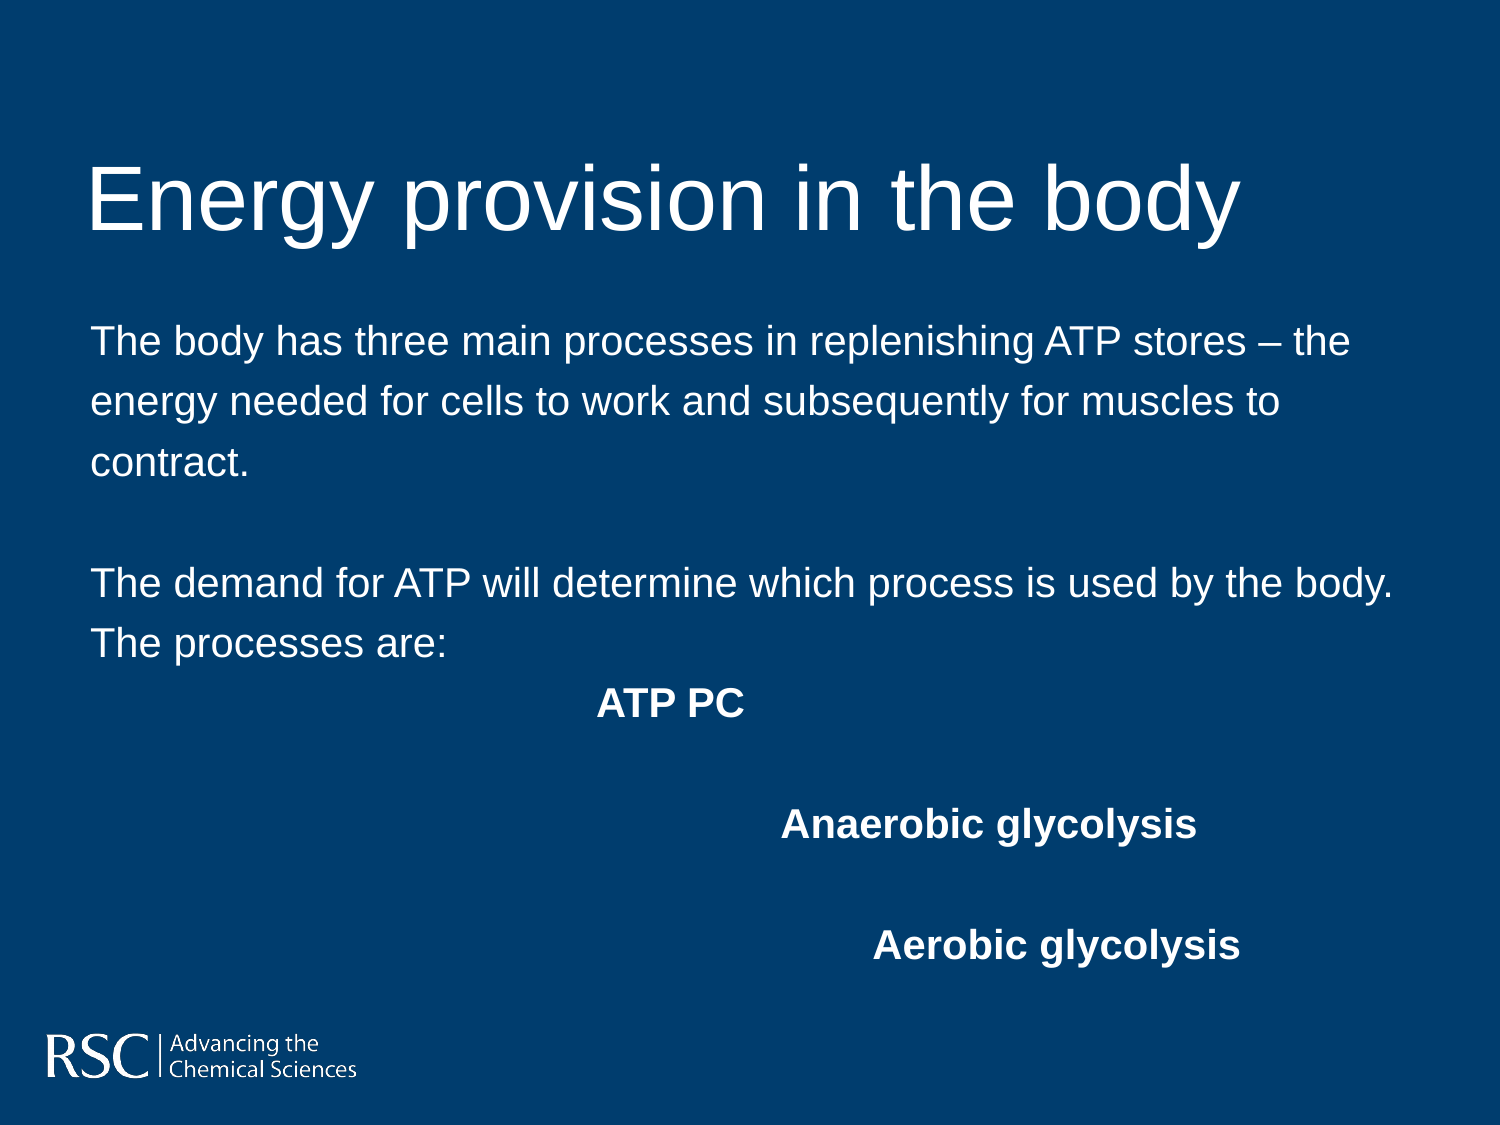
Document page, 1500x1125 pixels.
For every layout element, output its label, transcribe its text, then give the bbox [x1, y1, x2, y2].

picture [42, 1028, 362, 1082]
text_box Energy provision in the body [70, 131, 1289, 257]
text_box The body has three main processes in replenishing ATP stores – the energy needed for cells to work and subsequently for muscles to contract. The demand for ATP will determine which process is used by the body. The processes are: ATP PC Anaerobic glycolysis Aerobic glycolysis [74, 246, 1425, 1005]
